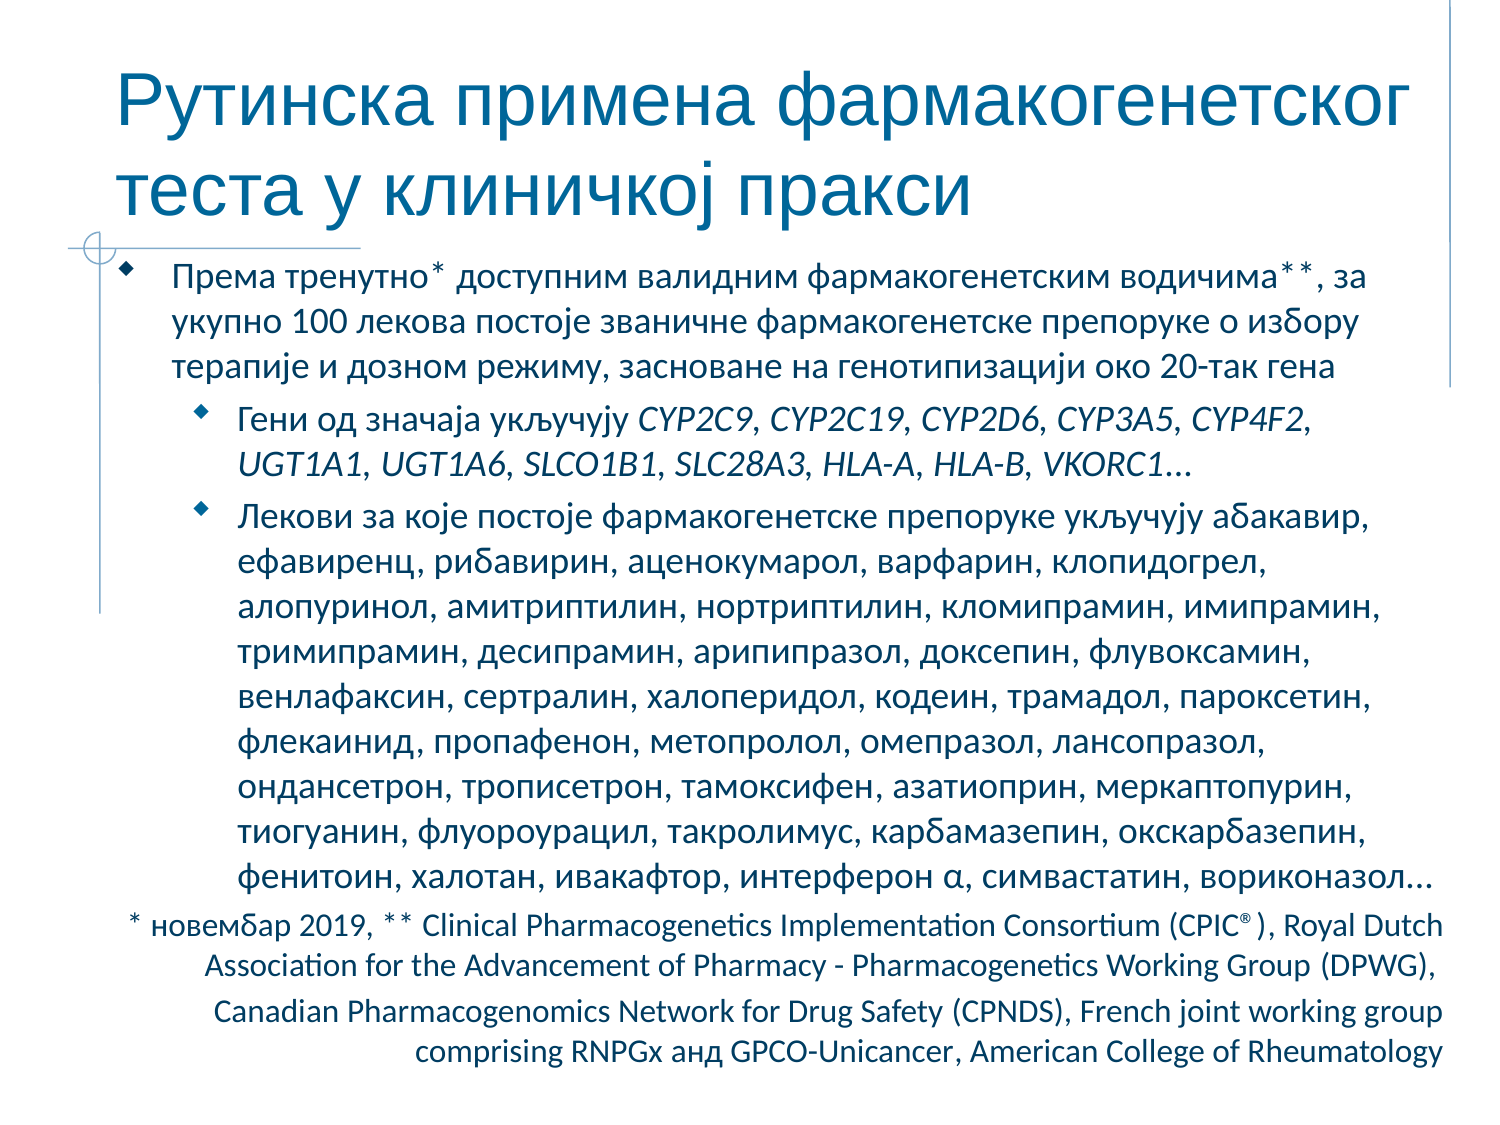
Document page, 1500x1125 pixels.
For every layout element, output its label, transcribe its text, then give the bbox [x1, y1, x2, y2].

title Рутинска примена фармакогенетског теста у клиничкој пракси [100, 49, 1471, 238]
list Према тренутно* доступним валидним фармакогенетским водичима**, за укупно 100 лекова постоје званичне фармакогенетске препоруке о избору терапије и дозном режиму, засноване на генотипизацији око 20-так гена Гени од значаја укључују CYP2C9, CYP2C19, CYP2D6, CYP3A5, CYP4F2, UGT1A1, UGT1A6, SLCO1B1, SLC28A3, HLA-A, HLA-B, VKORC1... Лекови за које постоје фармакогенетске препоруке укључују абакавир, ефавиренц, рибавирин, аценокумарол, варфарин, клопидогрел, алопуринол, амитриптилин, нортриптилин, кломипрамин, имипрамин, тримипрамин, десипрамин, арипипразол, доксепин, флувоксамин, венлафаксин, сертралин, халоперидол, кодеин, трамадол, пароксетин, флекаинид, пропафенон, метопролол, омепразол, лансопразол, ондансетрон, трописетрон, тамоксифен, азатиоприн, меркаптопурин, тиогуанин, флуороурацил, такролимус, карбамазепин, окскарбазепин, фенитоин, халотан, ивакафтор, интерферон α, симвастатин, вориконазол... * новембар 2019, ** Clinical Pharmacogenetics Implementation Consortium (CPIC®), Royal Dutch Association for the Advancement of Pharmacy - Pharmacogenetics Working Group (DPWG), Canadian Pharmacogenomics Network for Drug Safety (CPNDS), French joint working group comprising RNPGx анд GPCO-Unicancer, American College of Rheumatology [100, 243, 1459, 1048]
